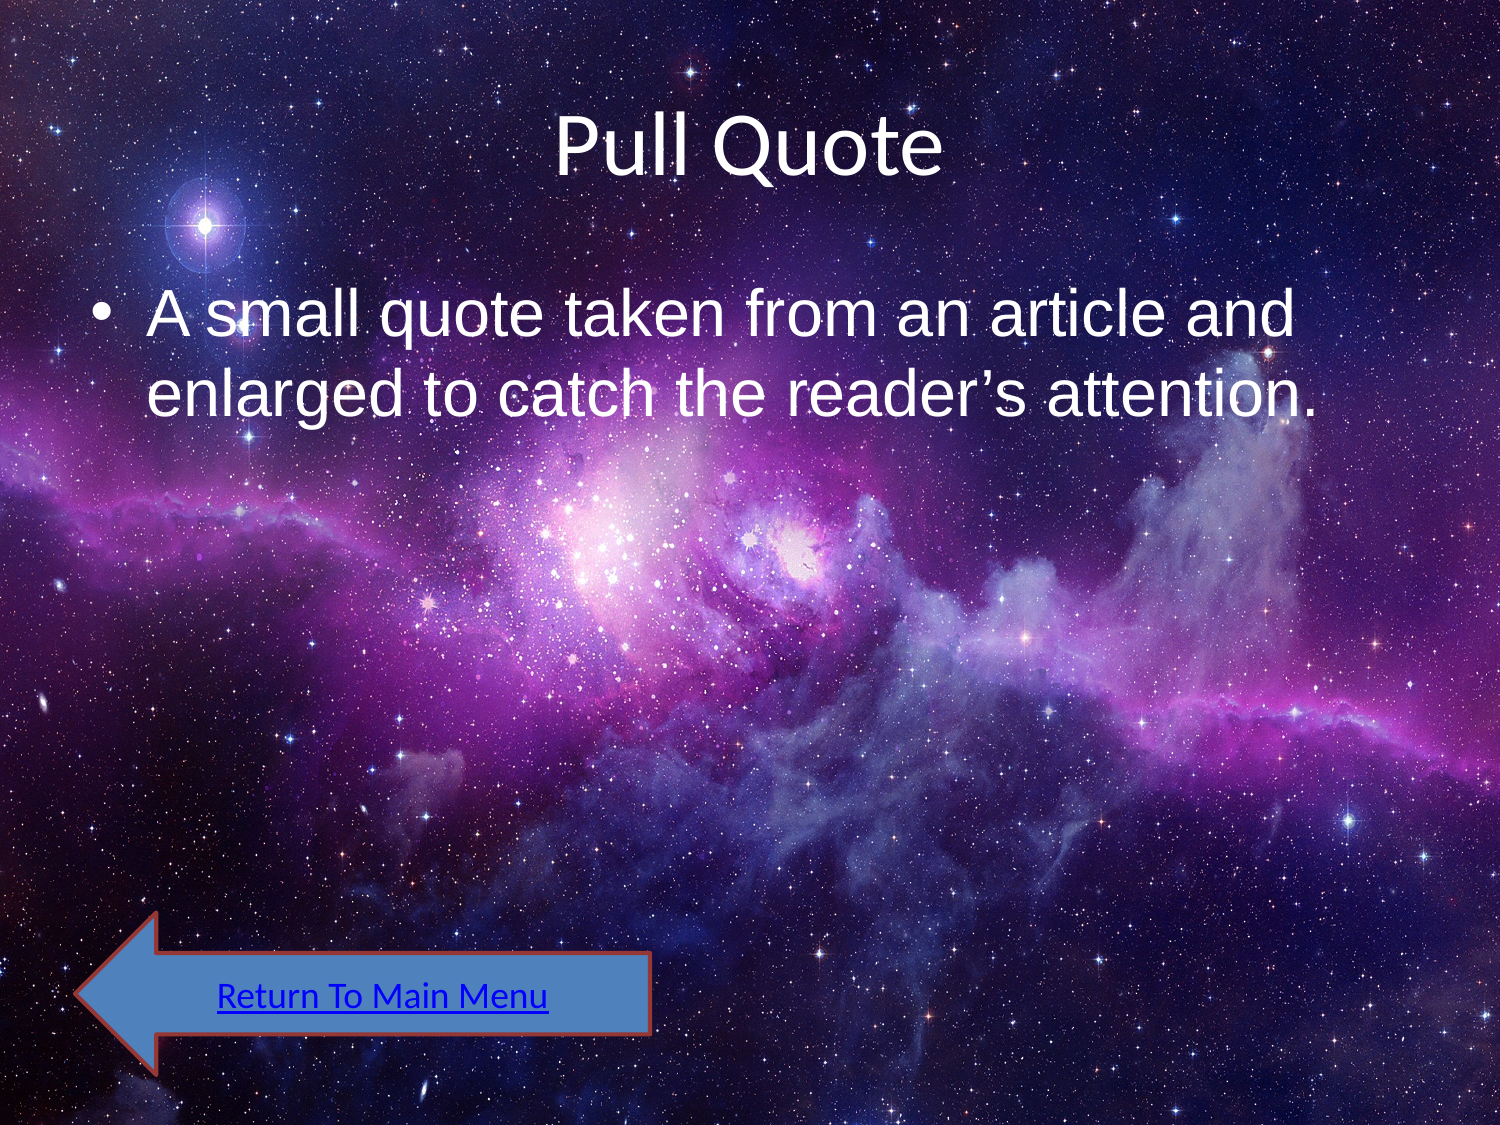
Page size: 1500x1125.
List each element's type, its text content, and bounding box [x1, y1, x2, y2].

title Pull Quote [75, 45, 1425, 233]
picture [0, 0, 1500, 1125]
list A small quote taken from an article and enlarged to catch the reader’s attention. [75, 262, 1425, 1005]
text_box Return To Main Menu [72, 910, 653, 1077]
